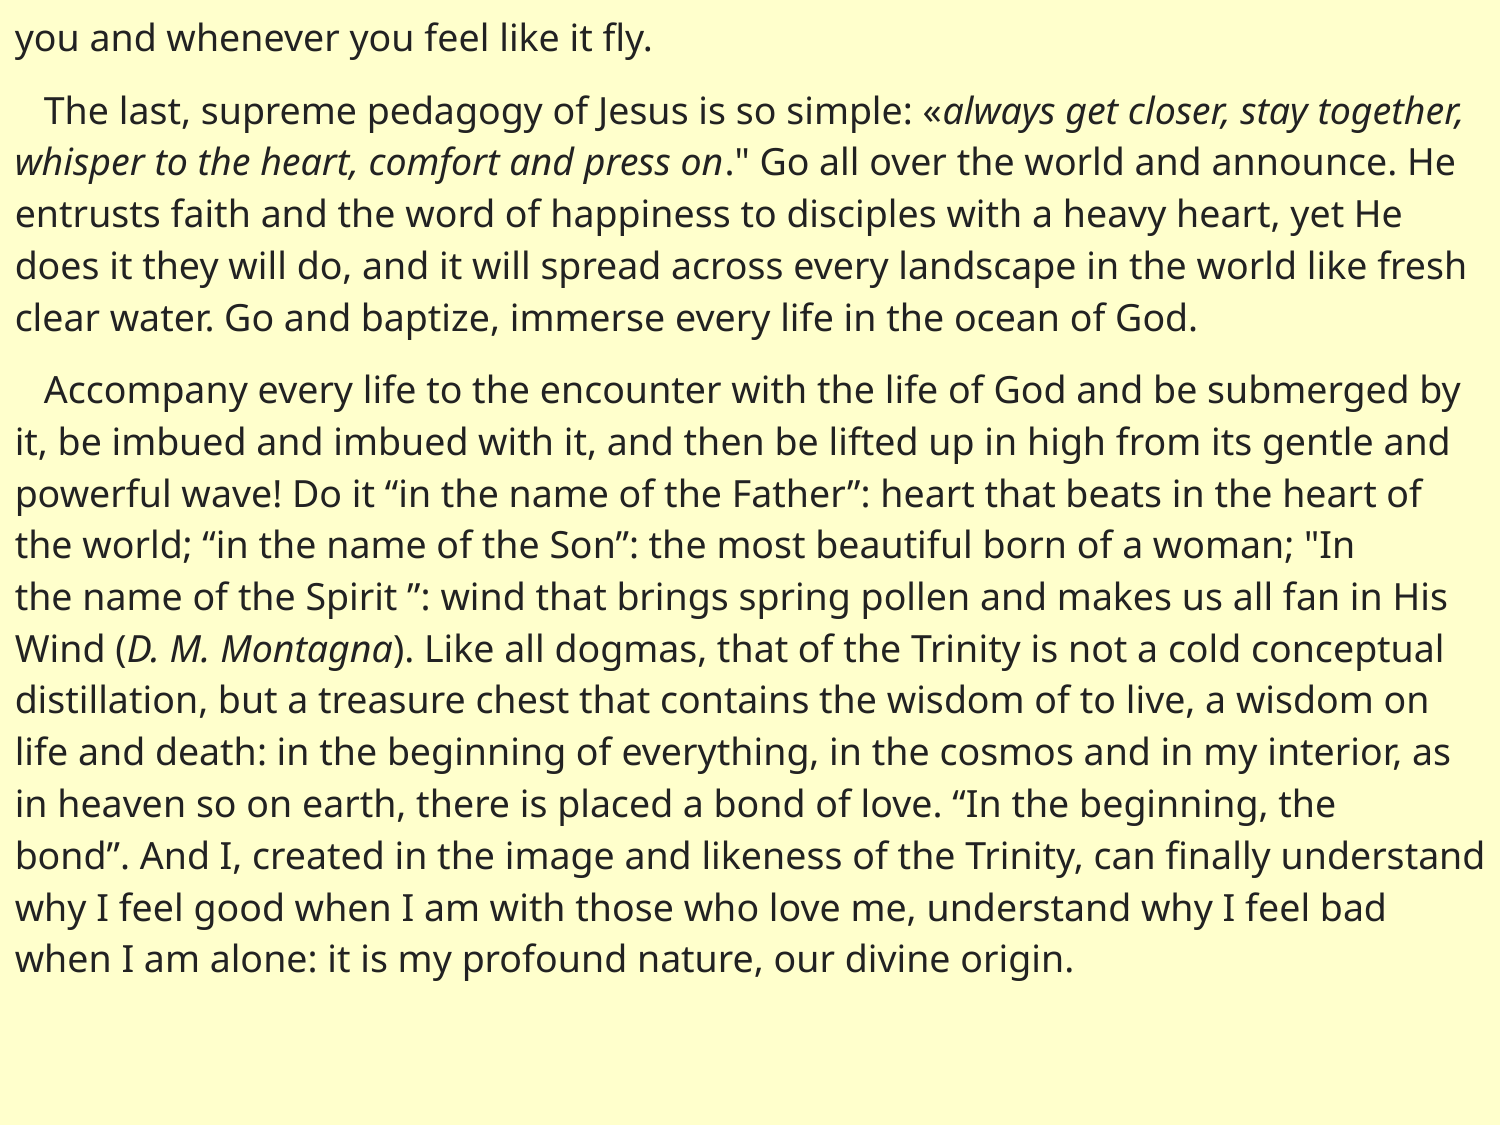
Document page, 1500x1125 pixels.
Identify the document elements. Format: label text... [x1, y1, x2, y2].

text_box you and whenever you feel like it fly. The last, supreme pedagogy of Jesus is so simple: «always get closer, stay together, whisper to the heart, comfort and press on." Go all over the world and announce. He entrusts faith and the word of happiness to disciples with a heavy heart, yet He does it they will do, and it will spread across every landscape in the world like fresh clear water. Go and baptize, immerse every life in the ocean of God. Accompany every life to the encounter with the life of God and be submerged by it, be imbued and imbued with it, and then be lifted up in high from its gentle and powerful wave! Do it “in the name of the Father”: heart that beats in the heart of the world; “in the name of the Son”: the most beautiful born of a woman; "In the name of the Spirit ”: wind that brings spring pollen and makes us all fan in His Wind (D. M. Montagna). Like all dogmas, that of the Trinity is not a cold conceptual distillation, but a treasure chest that contains the wisdom of to live, a wisdom on life and death: in the beginning of everything, in the cosmos and in my interior, as in heaven so on earth, there is placed a bond of love. “In the beginning, the bond”. And I, created in the image and likeness of the Trinity, can finally understand why I feel good when I am with those who love me, understand why I feel bad when I am alone: it is my profound nature, our divine origin. [0, 0, 1500, 988]
